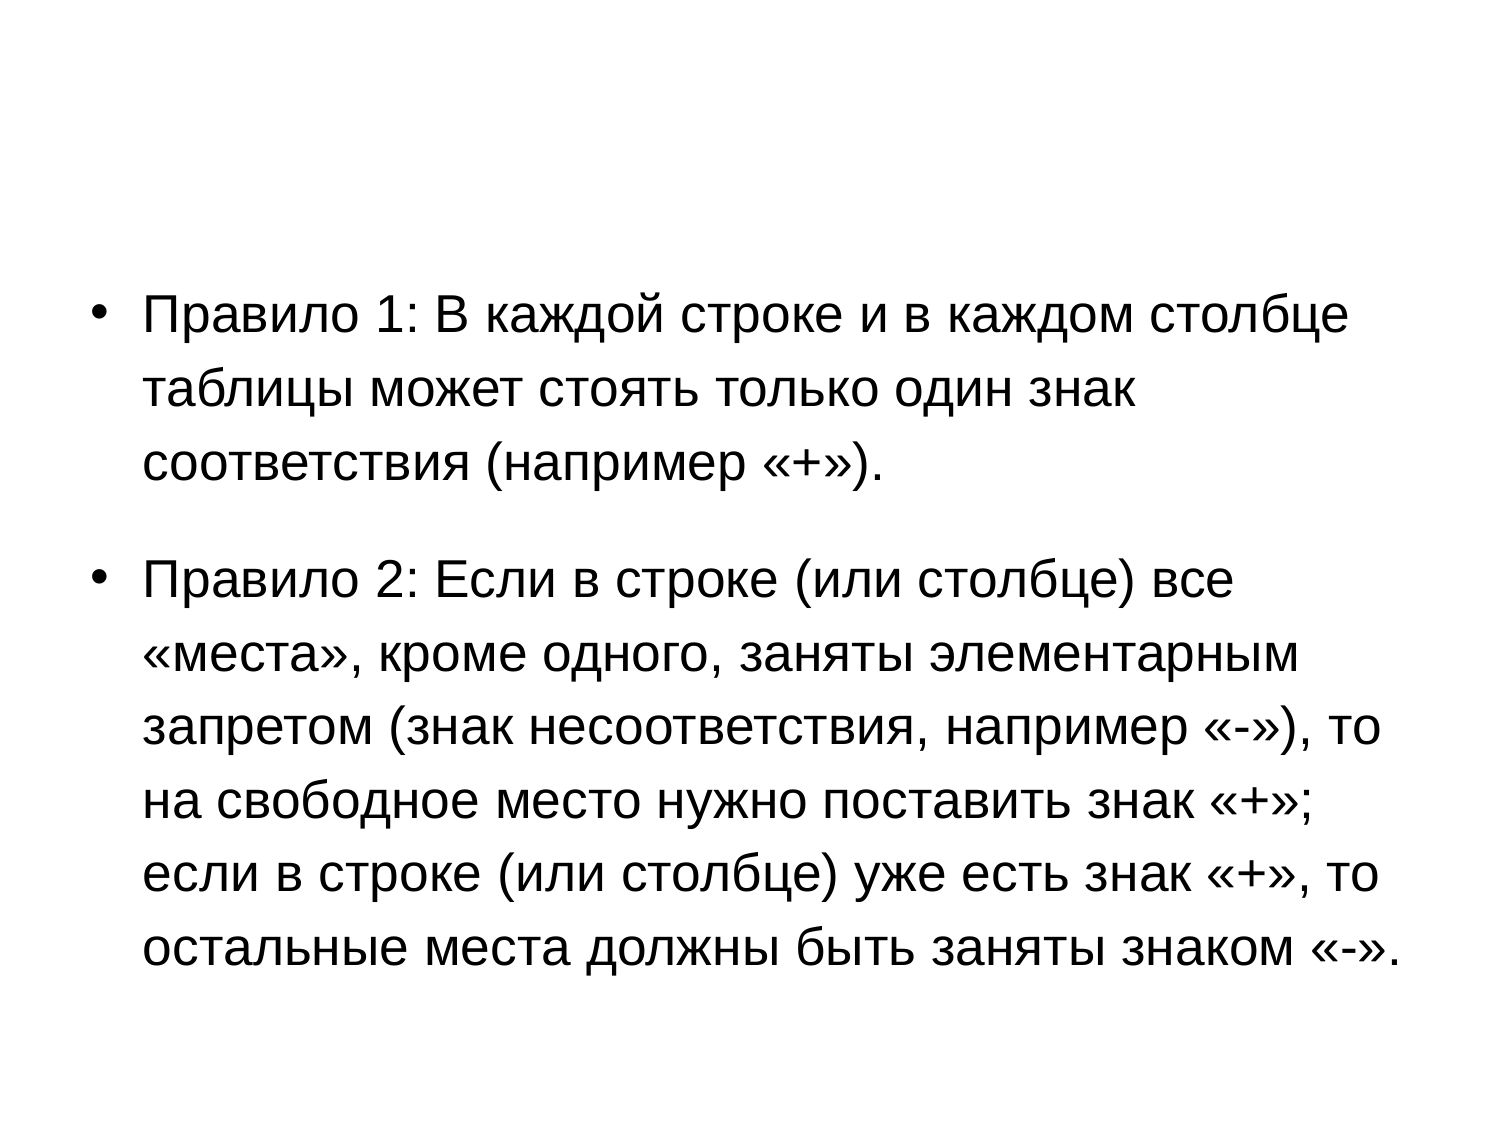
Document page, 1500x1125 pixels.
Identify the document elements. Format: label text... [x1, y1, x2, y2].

list Правило 1: В каждой строке и в каждом столбце таблицы может стоять только один знак соответствия (например «+»). Правило 2: Если в строке (или столбце) все «места», кроме одного, заняты элементарным запретом (знак несоответствия, например «-»), то на свободное место нужно поставить знак «+»; если в строке (или столбце) уже есть знак «+», то остальные места должны быть заняты знаком «-». [75, 262, 1425, 1005]
